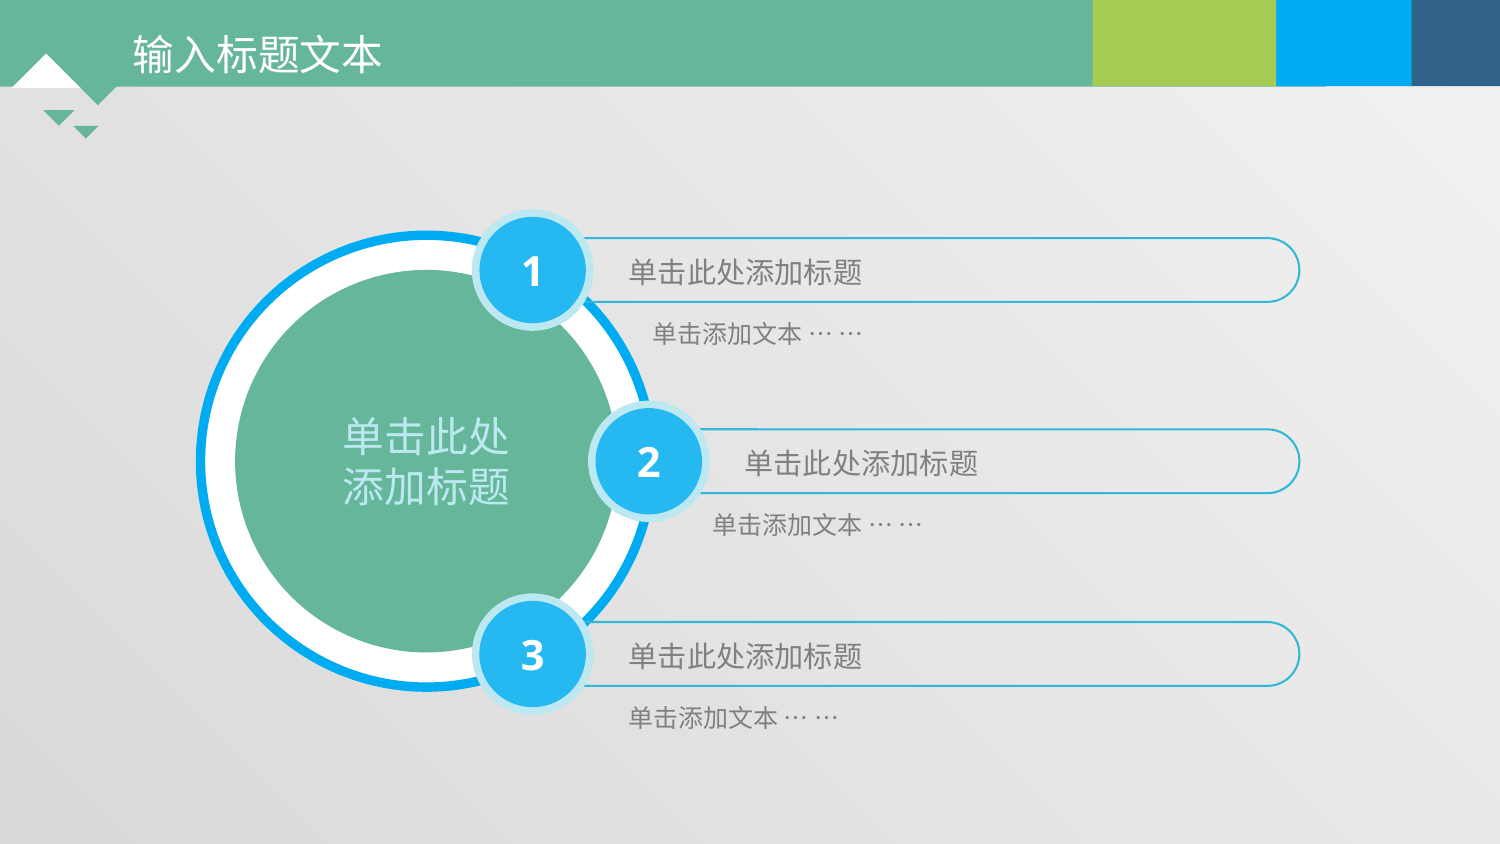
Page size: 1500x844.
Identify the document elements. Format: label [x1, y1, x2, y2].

text_box [479, 621, 1300, 741]
text_box [587, 400, 711, 523]
text_box [200, 235, 653, 688]
text_box [471, 208, 595, 332]
text_box [595, 429, 1300, 548]
text_box [471, 593, 595, 715]
text_box [479, 237, 1300, 358]
